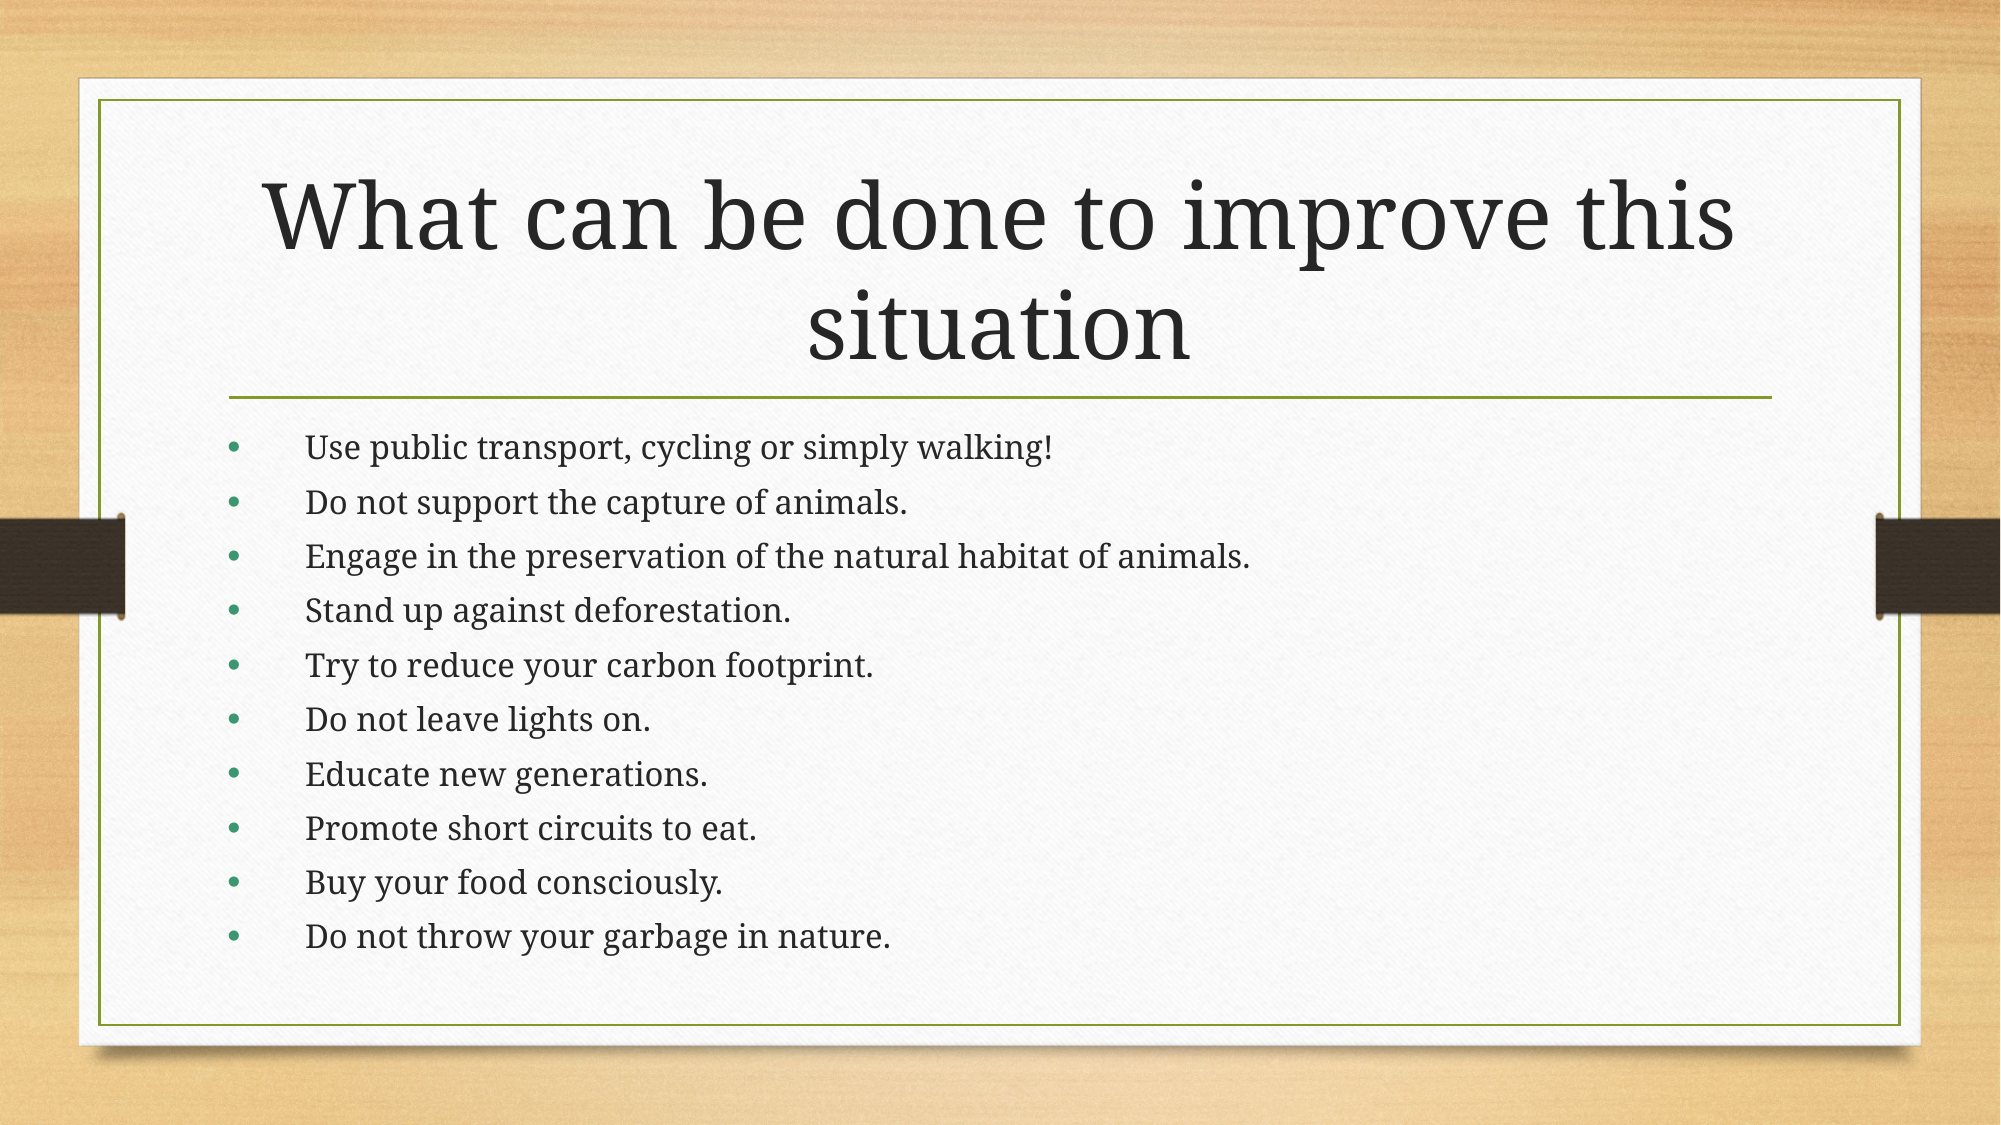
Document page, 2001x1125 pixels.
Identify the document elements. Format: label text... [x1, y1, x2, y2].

picture [0, 0, 2001, 1125]
title What can be done to improve this situation [212, 161, 1788, 375]
list Use public transport, cycling or simply walking! Do not support the capture of animals. Engage in the preservation of the natural habitat of animals. Stand up against deforestation. Try to reduce your carbon footprint. Do not leave lights on. Educate new generations. Promote short circuits to eat. Buy your food consciously. Do not throw your garbage in nature. [212, 419, 1788, 964]
